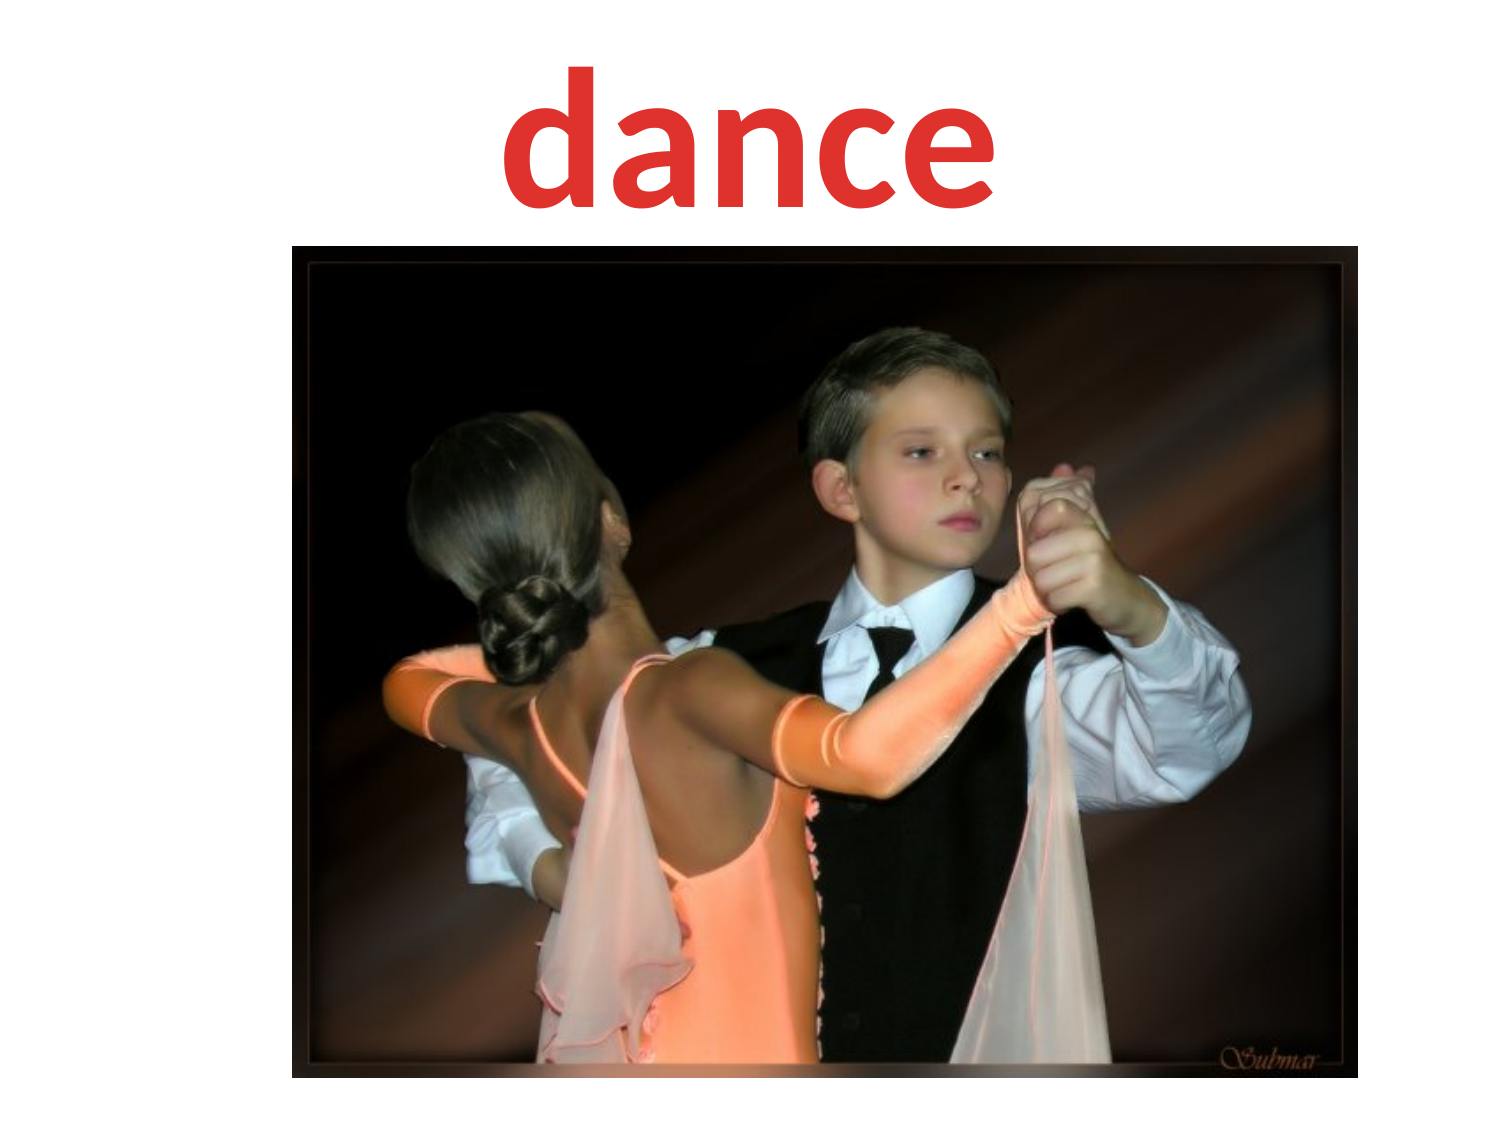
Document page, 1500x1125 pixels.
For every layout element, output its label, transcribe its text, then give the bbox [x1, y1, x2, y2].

picture [292, 245, 1358, 1079]
text_box dance [483, 0, 1016, 244]
